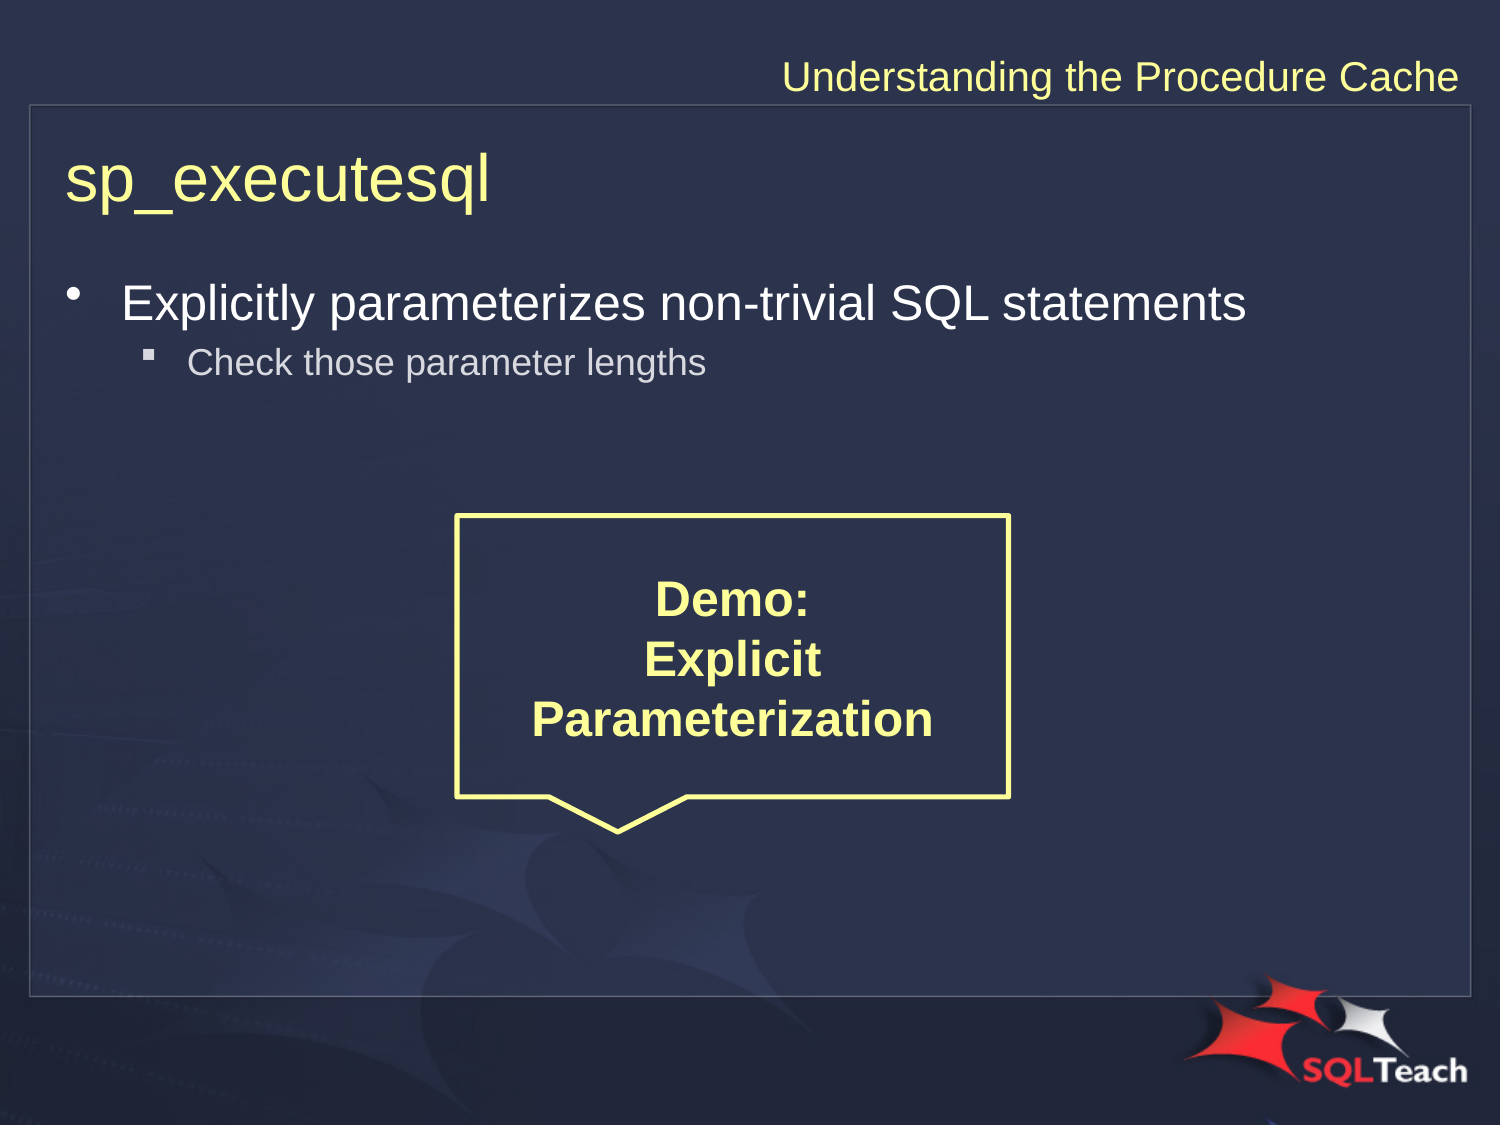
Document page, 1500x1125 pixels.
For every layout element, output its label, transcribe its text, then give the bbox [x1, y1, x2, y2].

text_box Demo: Explicit Parameterization [454, 513, 1011, 834]
title sp_executesql [49, 137, 1326, 213]
picture [0, 0, 1500, 1125]
list Explicitly parameterizes non-trivial SQL statements Check those parameter lengths [49, 262, 1463, 988]
